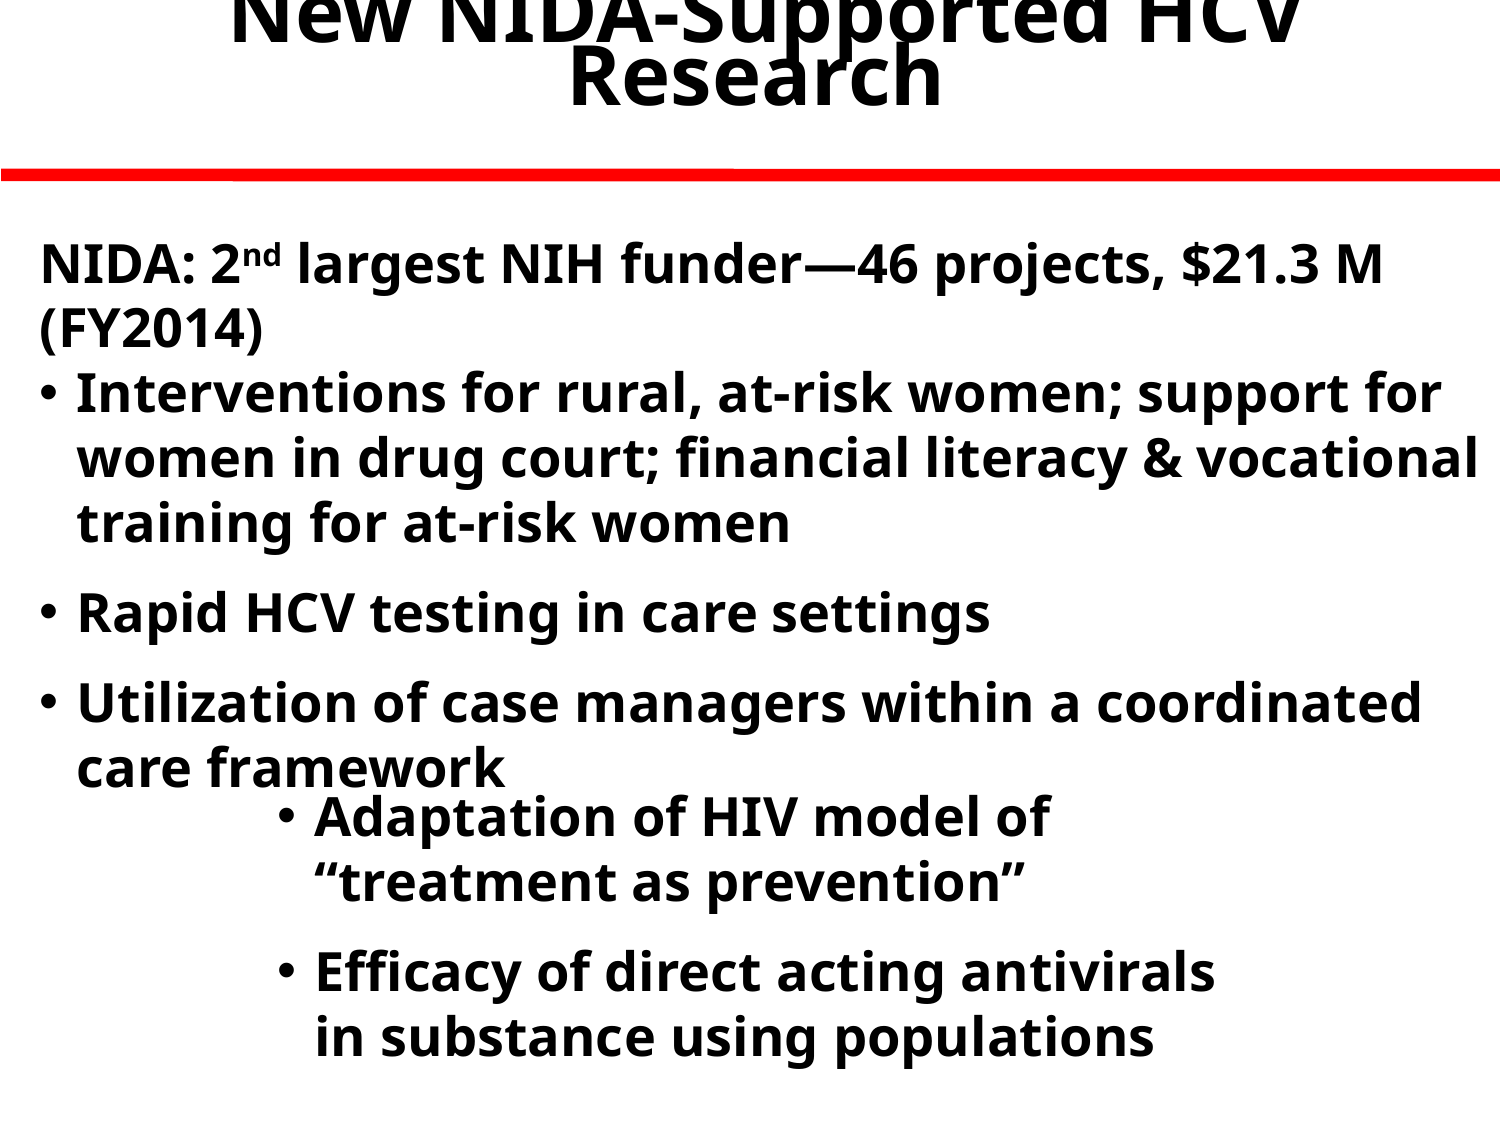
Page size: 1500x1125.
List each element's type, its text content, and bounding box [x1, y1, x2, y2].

text_box NIDA: 2nd largest NIH funder—46 projects, $21.3 M (FY2014) Interventions for rural, at-risk women; support for women in drug court; financial literacy & vocational training for at-risk women Rapid HCV testing in care settings Utilization of case managers within a coordinated care framework [24, 221, 1500, 896]
title New NIDA-Supported HCV Research [50, 0, 1463, 138]
text_box Adaptation of HIV model of “treatment as prevention” Efficacy of direct acting antivirals in substance using populations [262, 774, 1263, 1075]
